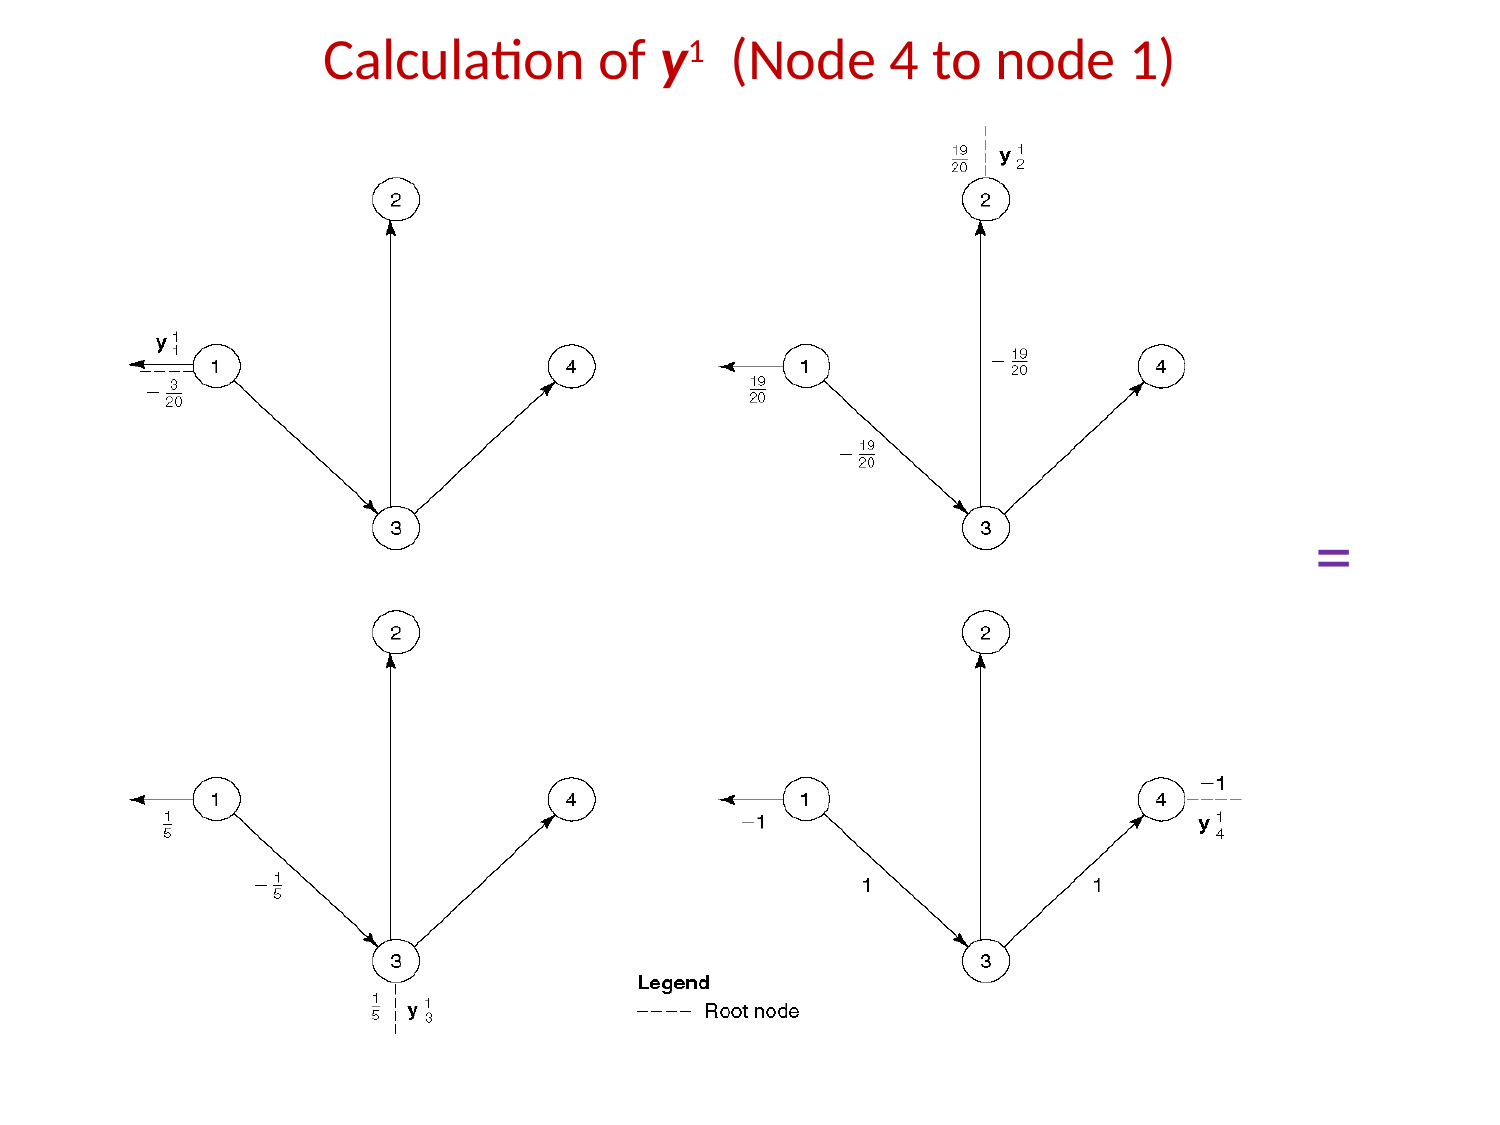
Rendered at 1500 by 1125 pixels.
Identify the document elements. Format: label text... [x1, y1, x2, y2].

title Calculation of y1 (Node 4 to node 1) [75, 0, 1425, 113]
picture [87, 112, 1256, 1055]
text_box = [1300, 499, 1368, 605]
